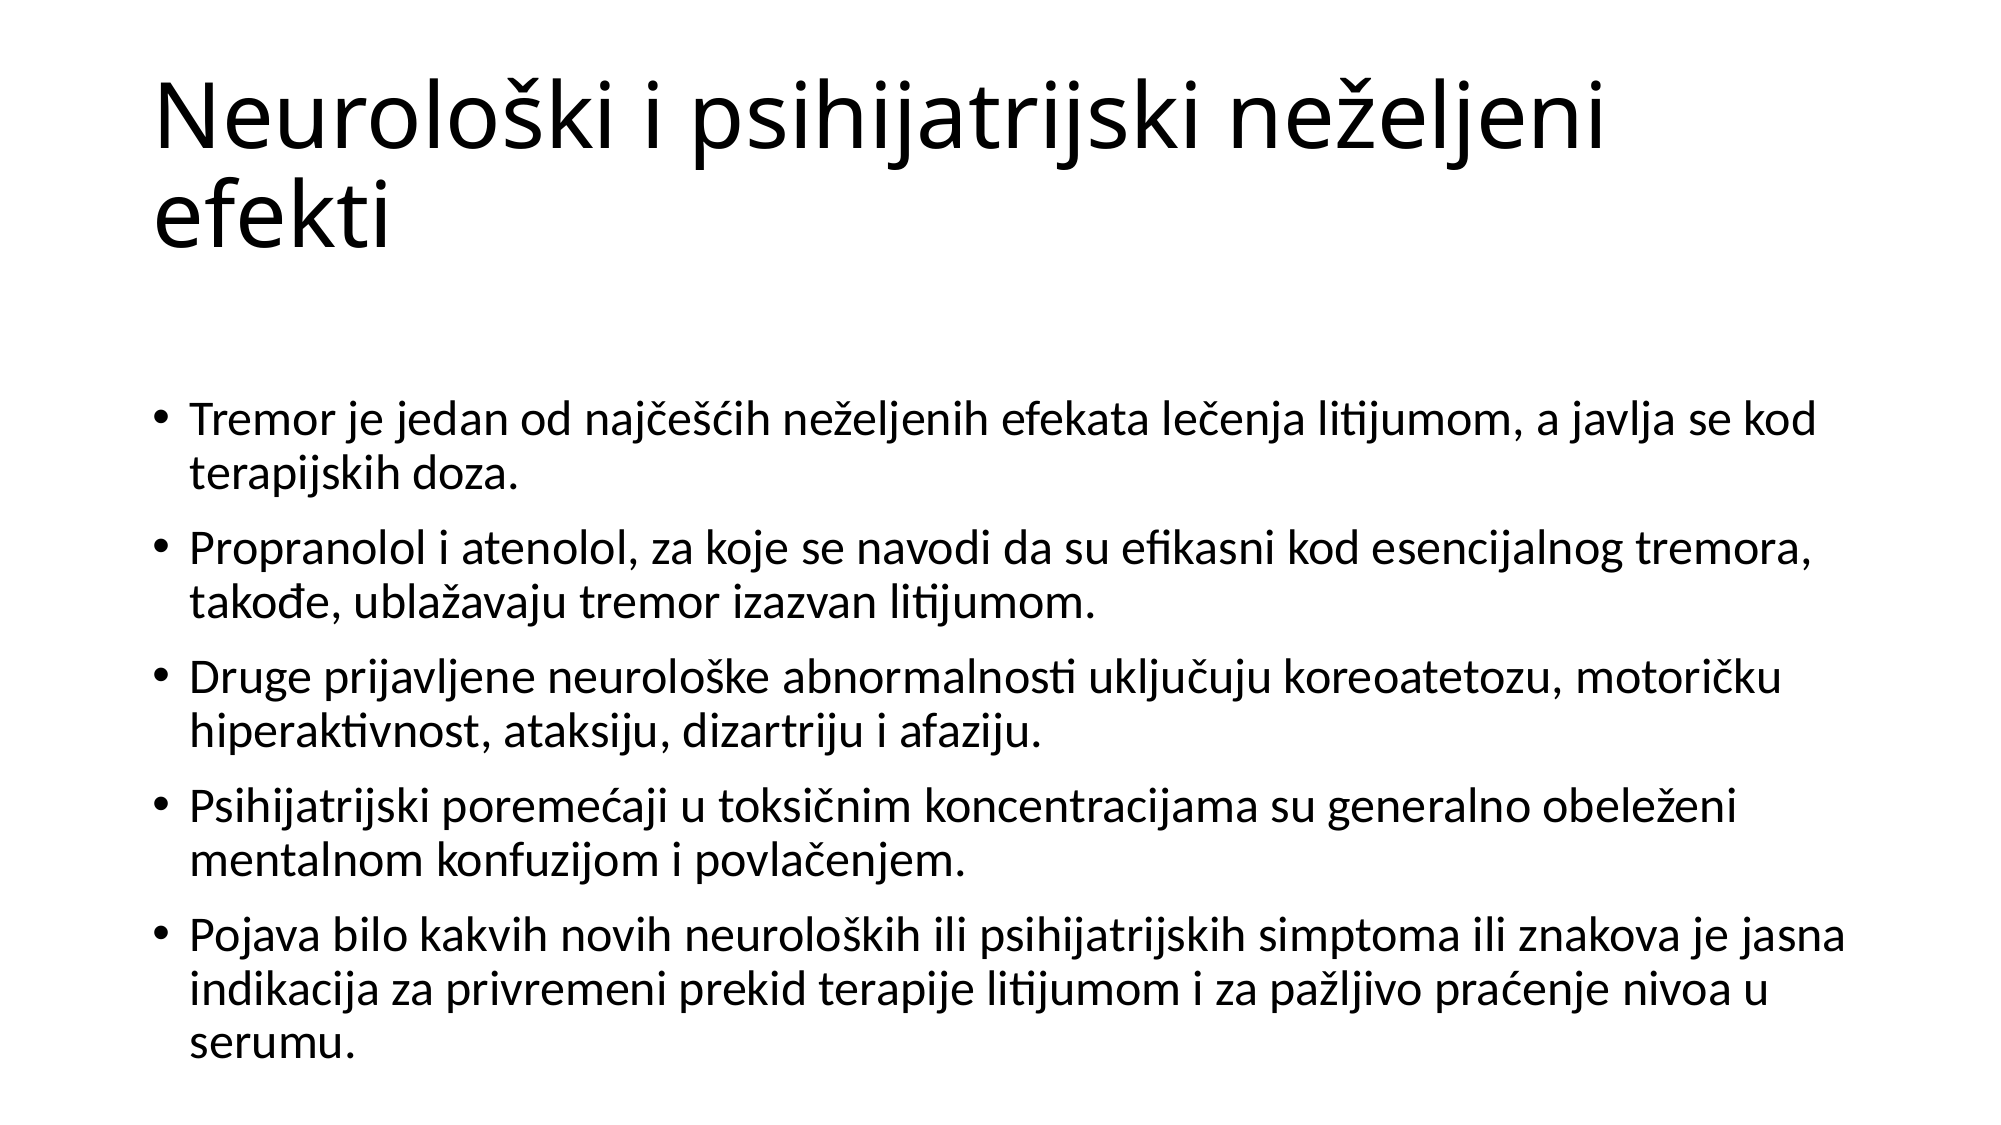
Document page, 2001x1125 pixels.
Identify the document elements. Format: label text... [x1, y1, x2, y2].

list Tremor je jedan od najčešćih neželjenih efekata lečenja litijumom, a javlja se kod terapijskih doza. Propranolol i atenolol, za koje se navodi da su efikasni kod esencijalnog tremora, takođe, ublažavaju tremor izazvan litijumom. Druge prijavljene neurološke abnormalnosti uključuju koreoatetozu, motoričku hiperaktivnost, ataksiju, dizartriju i afaziju. Psihijatrijski poremećaji u toksičnim koncentracijama su generalno obeleženi mentalnom konfuzijom i povlačenjem. Pojava bilo kakvih novih neuroloških ili psihijatrijskih simptoma ili znakova je jasna indikacija za privremeni prekid terapije litijumom i za pažljivo praćenje nivoa u serumu. [137, 385, 1863, 1099]
title Neurološki i psihijatrijski neželjeni efekti [137, 59, 1863, 278]
